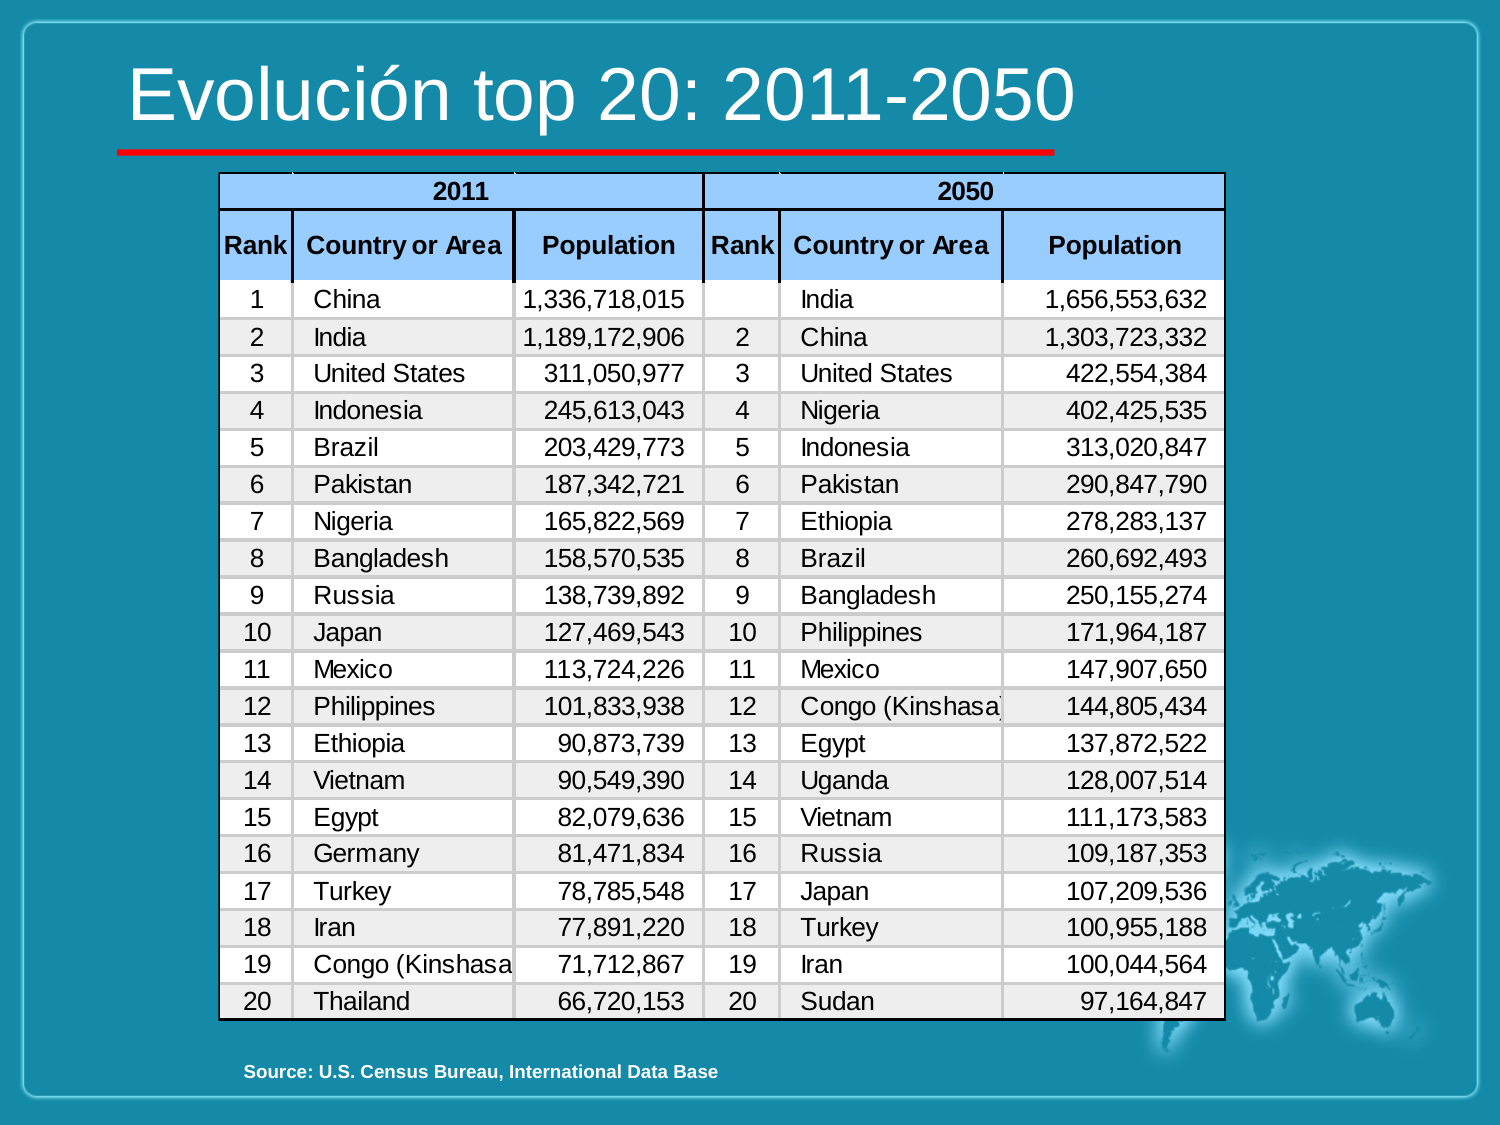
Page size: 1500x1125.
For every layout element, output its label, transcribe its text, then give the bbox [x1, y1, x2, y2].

picture [0, 0, 1500, 1125]
title Evolución top 20: 2011-2050 [111, 18, 1377, 162]
table_header Source: U.S. Census Bureau, International Data Base [242, 1051, 762, 1082]
